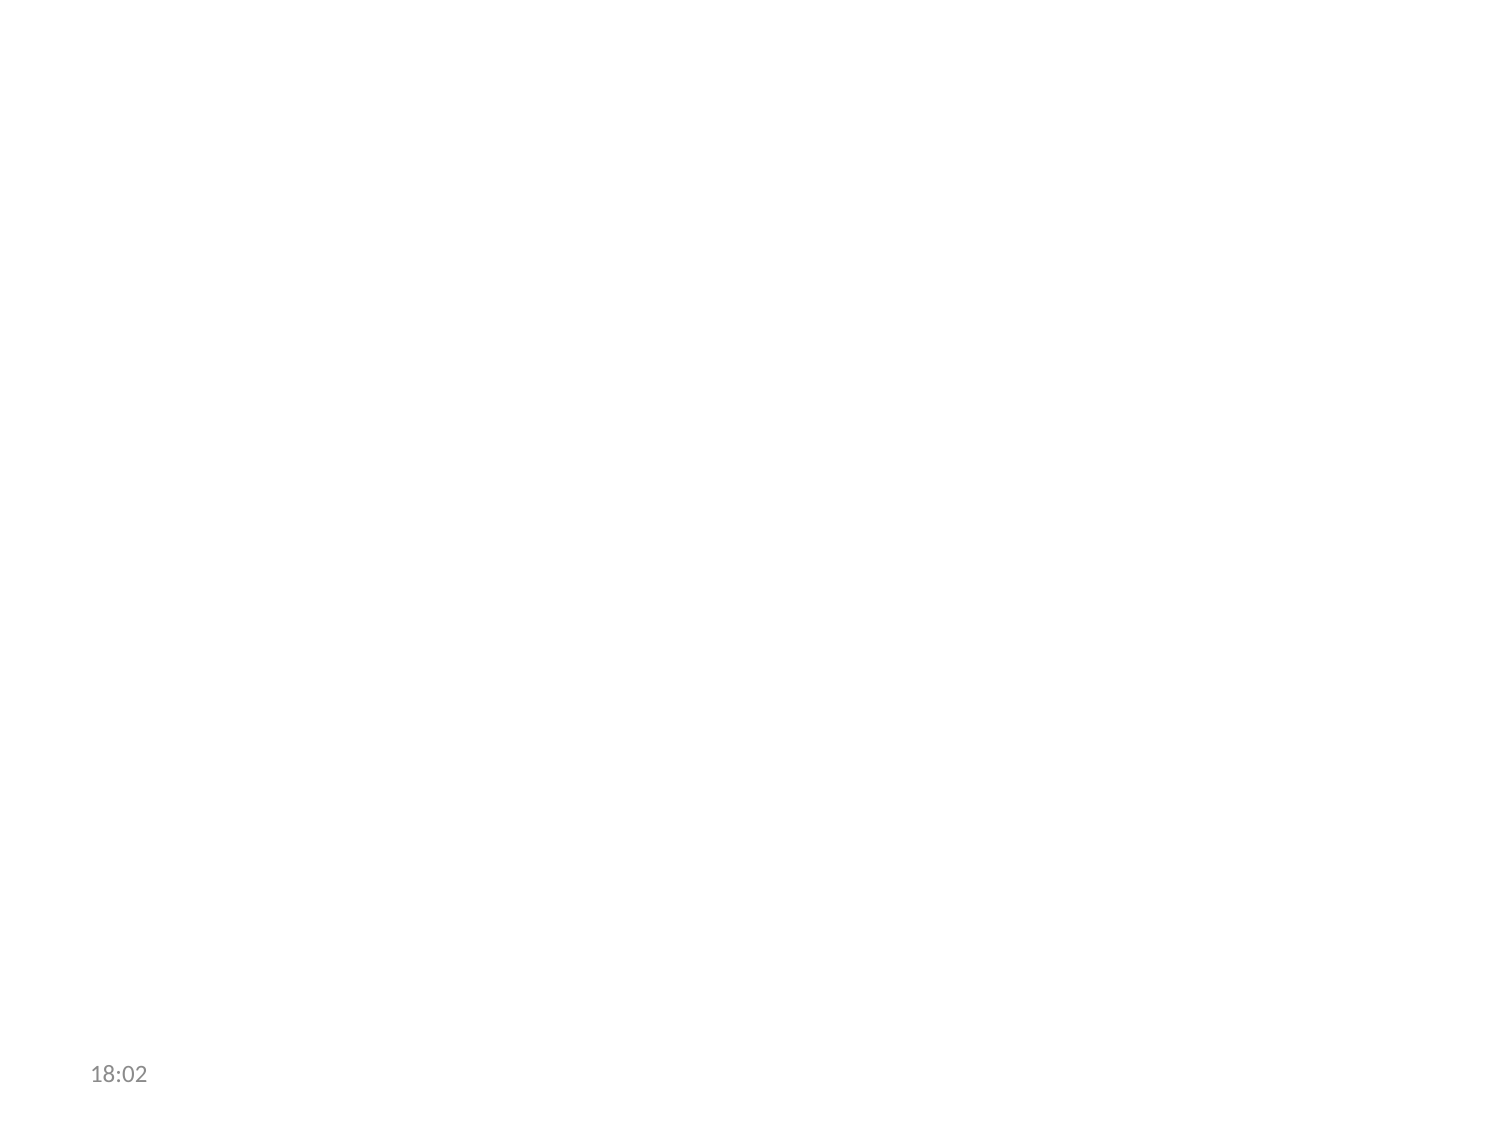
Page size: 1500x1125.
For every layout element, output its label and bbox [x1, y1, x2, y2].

slide_number [75, 1042, 425, 1103]
